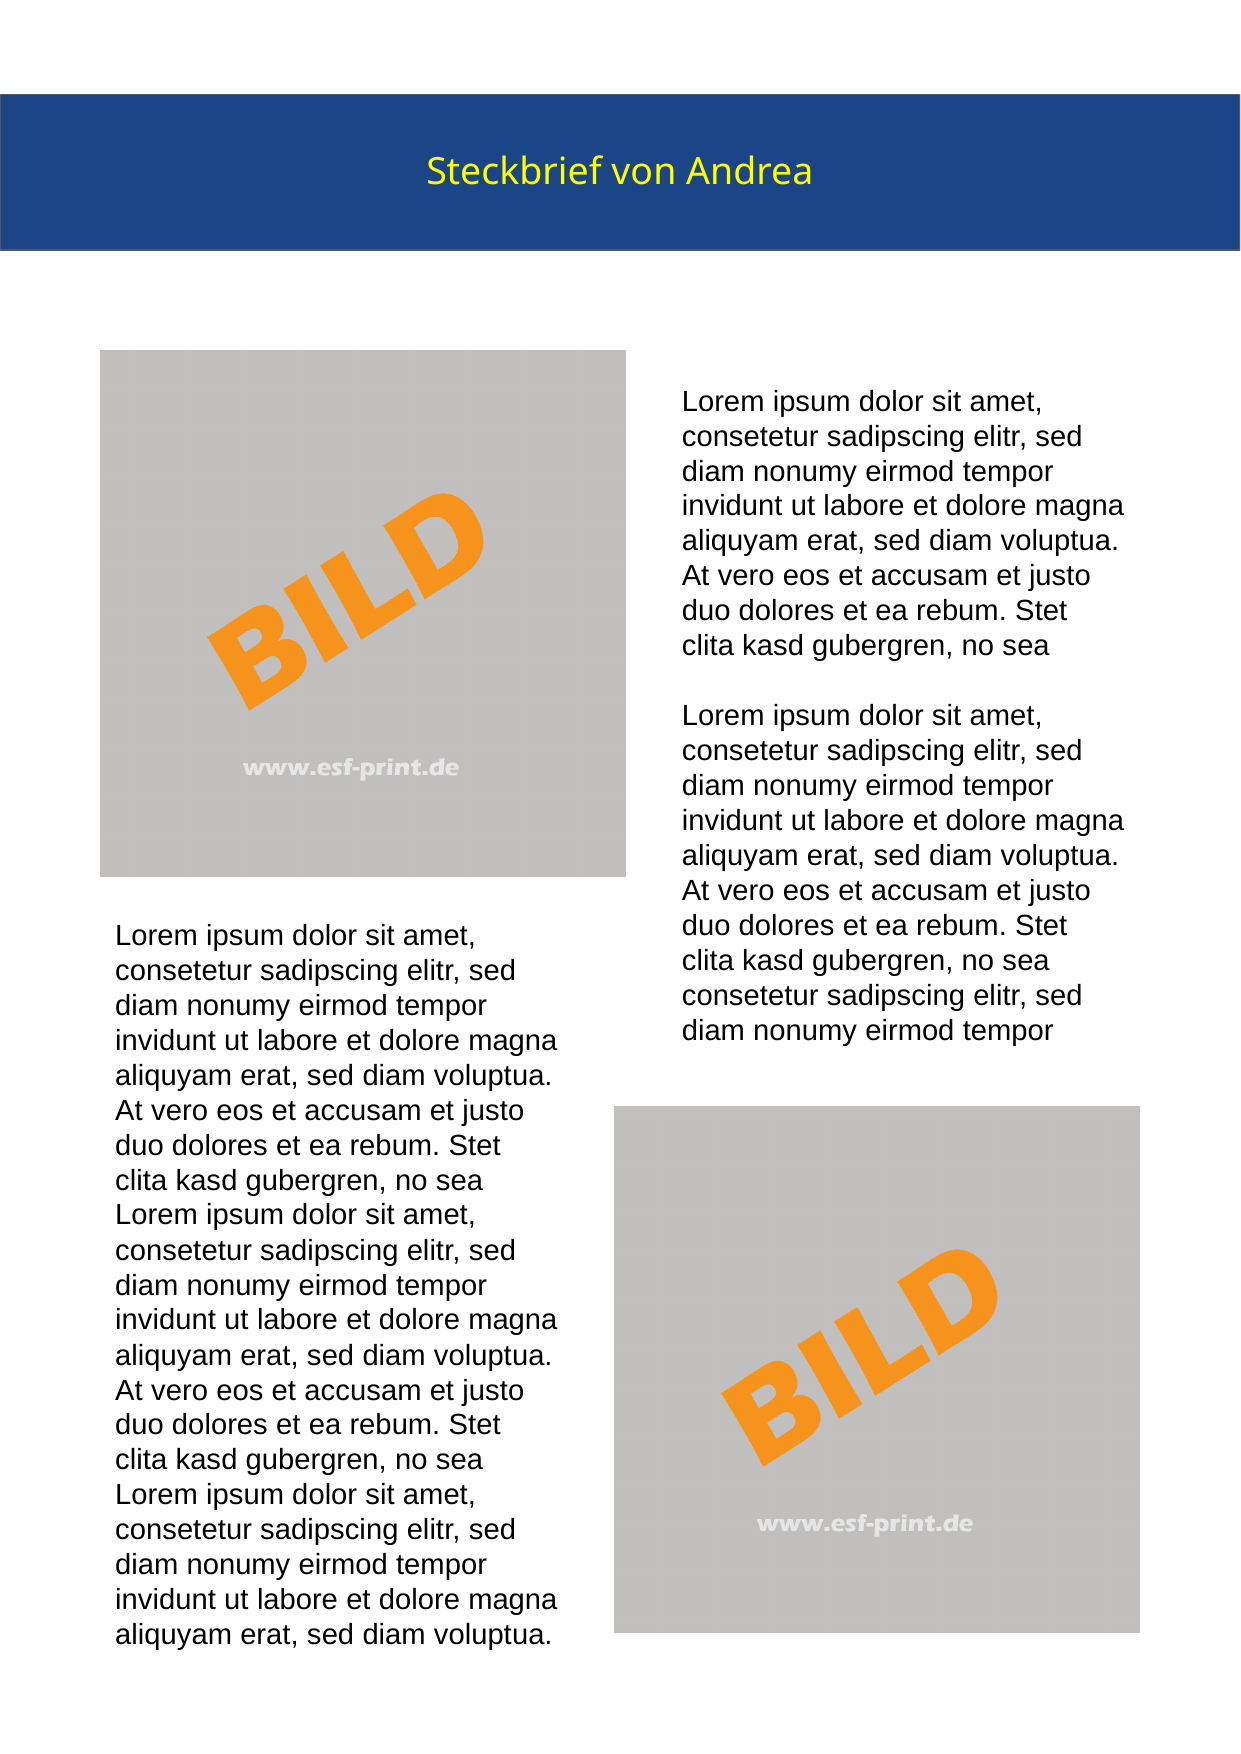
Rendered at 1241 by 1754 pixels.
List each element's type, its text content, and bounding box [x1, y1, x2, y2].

text_box Steckbrief von Andrea [239, 132, 1001, 213]
text_box [0, 94, 1241, 251]
text_box Lorem ipsum dolor sit amet, consetetur sadipscing elitr, sed diam nonumy eirmod tempor invidunt ut labore et dolore magna aliquyam erat, sed diam voluptua. At vero eos et accusam et justo duo dolores et ea rebum. Stet clita kasd gubergren, no sea Lorem ipsum dolor sit amet, consetetur sadipscing elitr, sed diam nonumy eirmod tempor invidunt ut labore et dolore magna aliquyam erat, sed diam voluptua. At vero eos et accusam et justo duo dolores et ea rebum. Stet clita kasd gubergren, no sea consetetur sadipscing elitr, sed diam nonumy eirmod tempor [666, 366, 1140, 1106]
picture [613, 1106, 1141, 1633]
text_box Lorem ipsum dolor sit amet, consetetur sadipscing elitr, sed diam nonumy eirmod tempor invidunt ut labore et dolore magna aliquyam erat, sed diam voluptua. At vero eos et accusam et justo duo dolores et ea rebum. Stet clita kasd gubergren, no sea Lorem ipsum dolor sit amet, consetetur sadipscing elitr, sed diam nonumy eirmod tempor invidunt ut labore et dolore magna aliquyam erat, sed diam voluptua. At vero eos et accusam et justo duo dolores et ea rebum. Stet clita kasd gubergren, no sea Lorem ipsum dolor sit amet, consetetur sadipscing elitr, sed diam nonumy eirmod tempor invidunt ut labore et dolore magna aliquyam erat, sed diam voluptua. [100, 901, 574, 1699]
picture [99, 350, 627, 877]
